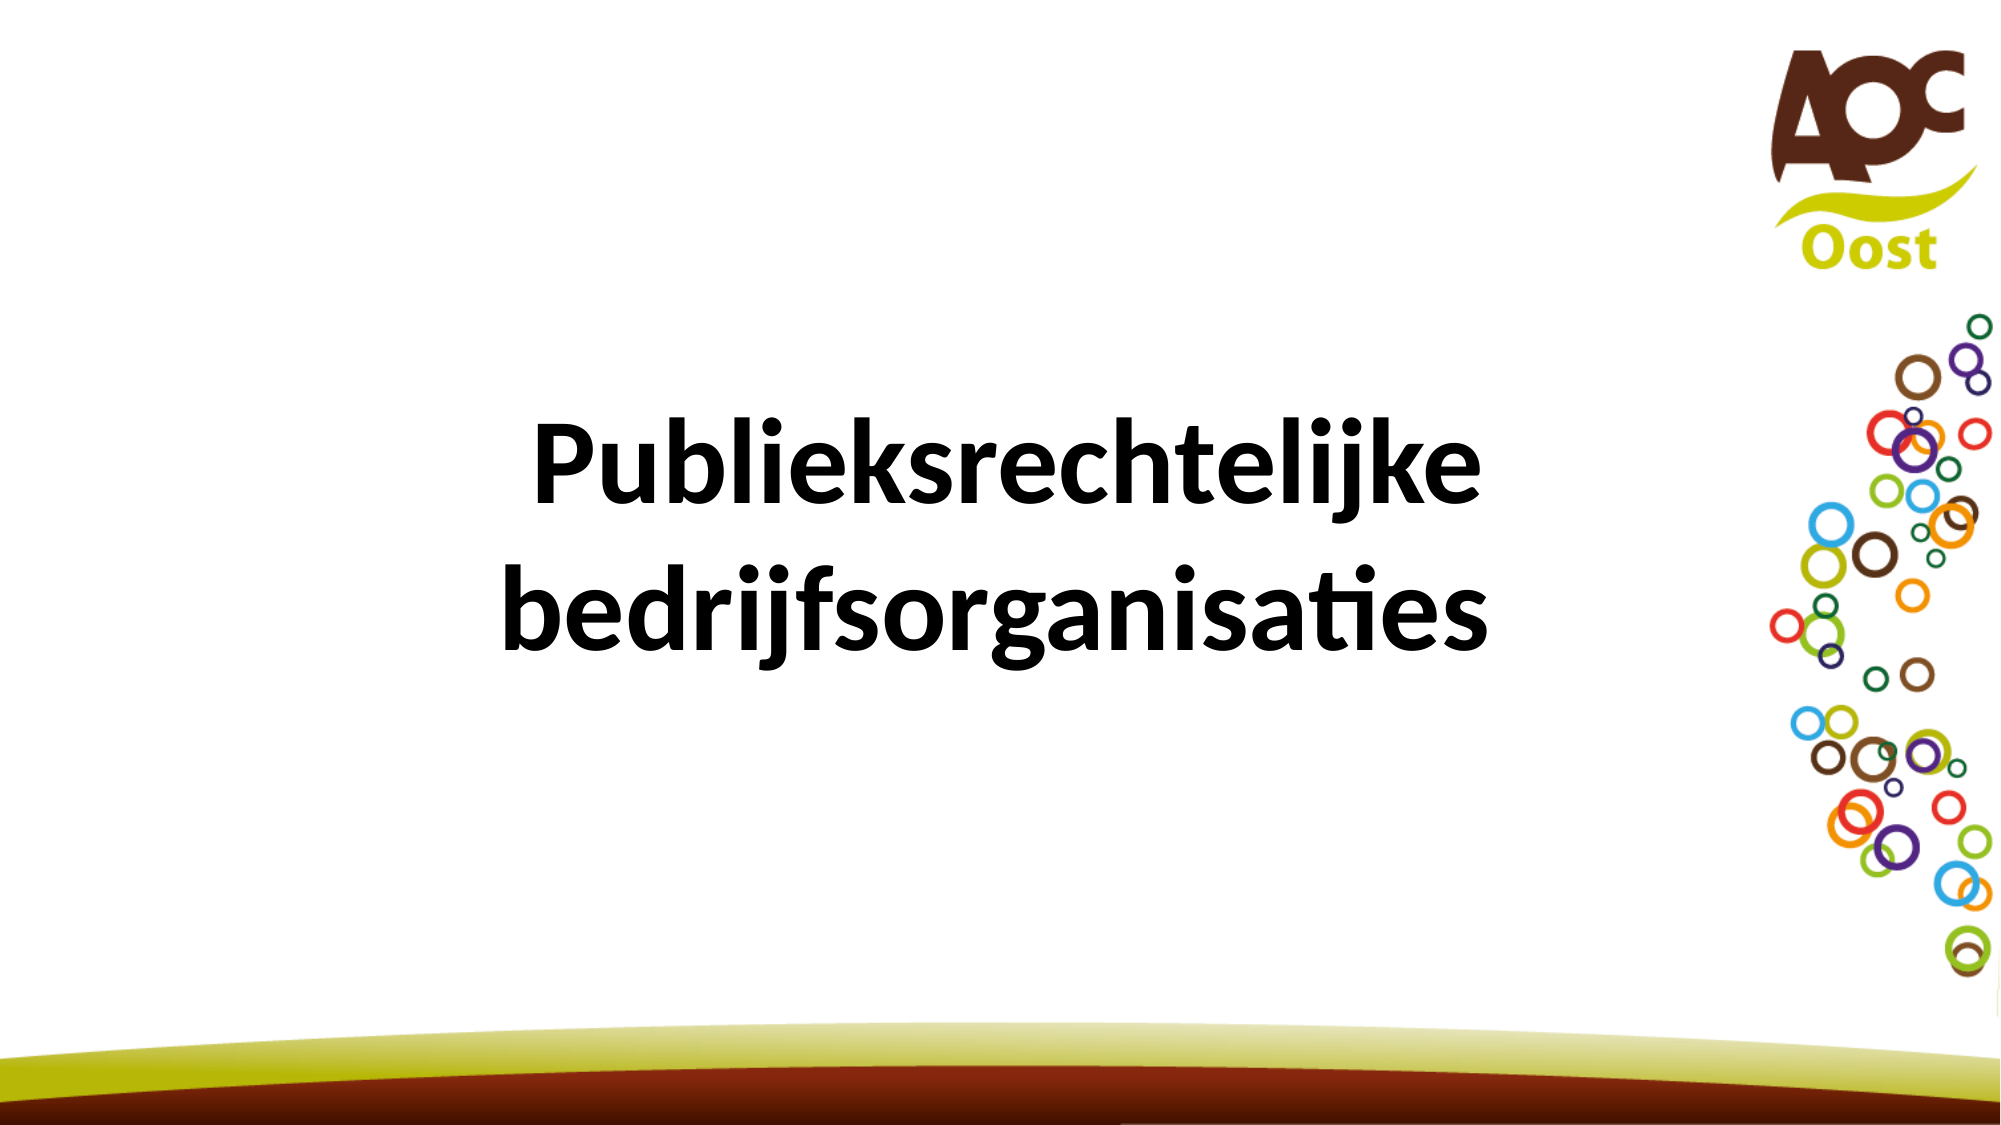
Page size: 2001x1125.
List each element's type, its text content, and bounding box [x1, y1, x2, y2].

picture [0, 0, 2001, 1125]
title Publieksrechtelijke bedrijfsorganisaties [258, 331, 1759, 724]
